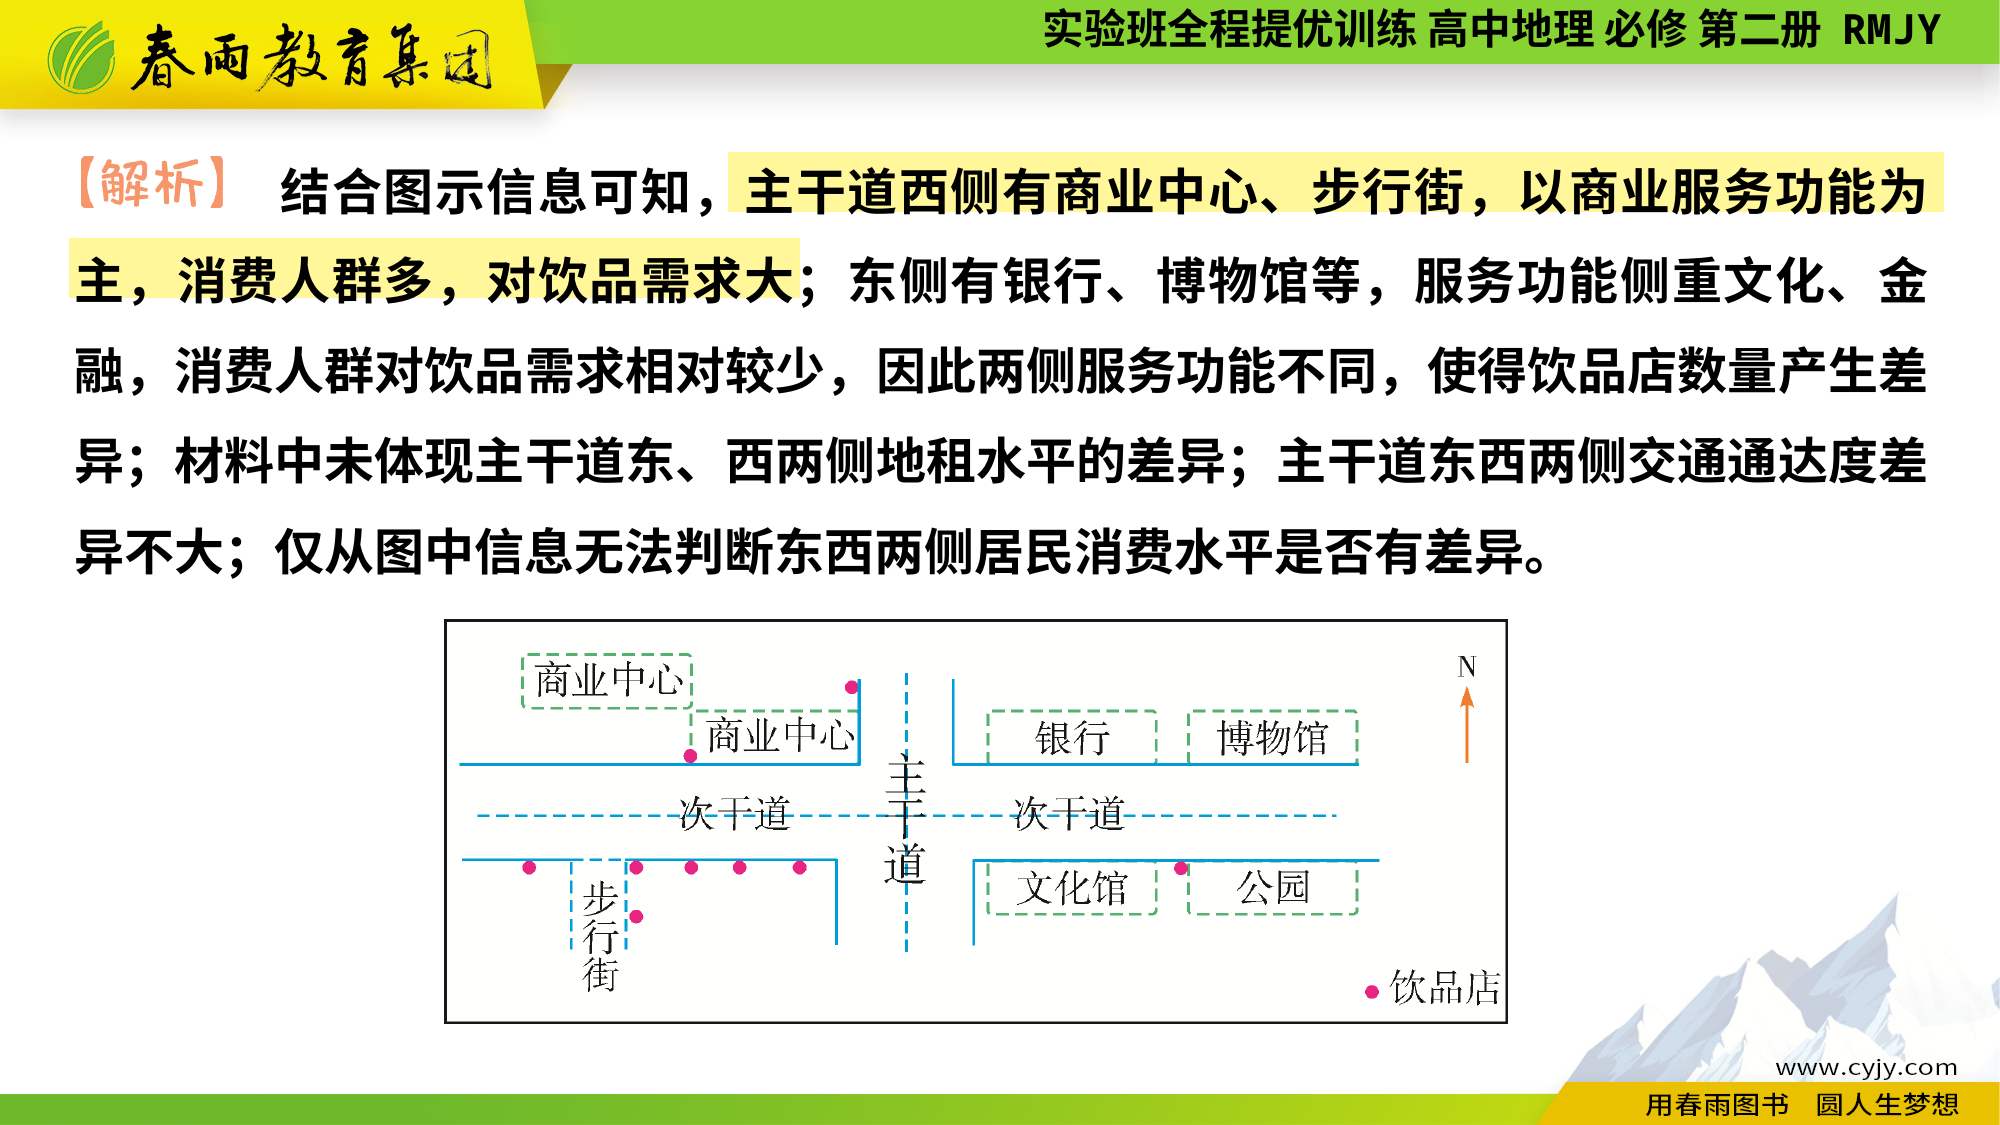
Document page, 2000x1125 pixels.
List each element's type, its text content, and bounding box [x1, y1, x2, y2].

picture [0, 0, 2000, 1125]
list 结合图示信息可知，主干道西侧有商业中心、步行街，以商业服务功能为主，消费人群多，对饮品需求大；东侧有银行、博物馆等，服务功能侧重文化、金融，消费人群对饮品需求相对较少，因此两侧服务功能不同，使得饮品店数量产生差异；材料中未体现主干道东、西两侧地租水平的差异；主干道东西两侧交通通达度差异不大；仅从图中信息无法判断东西两侧居民消费水平是否有差异。 [59, 122, 1944, 592]
